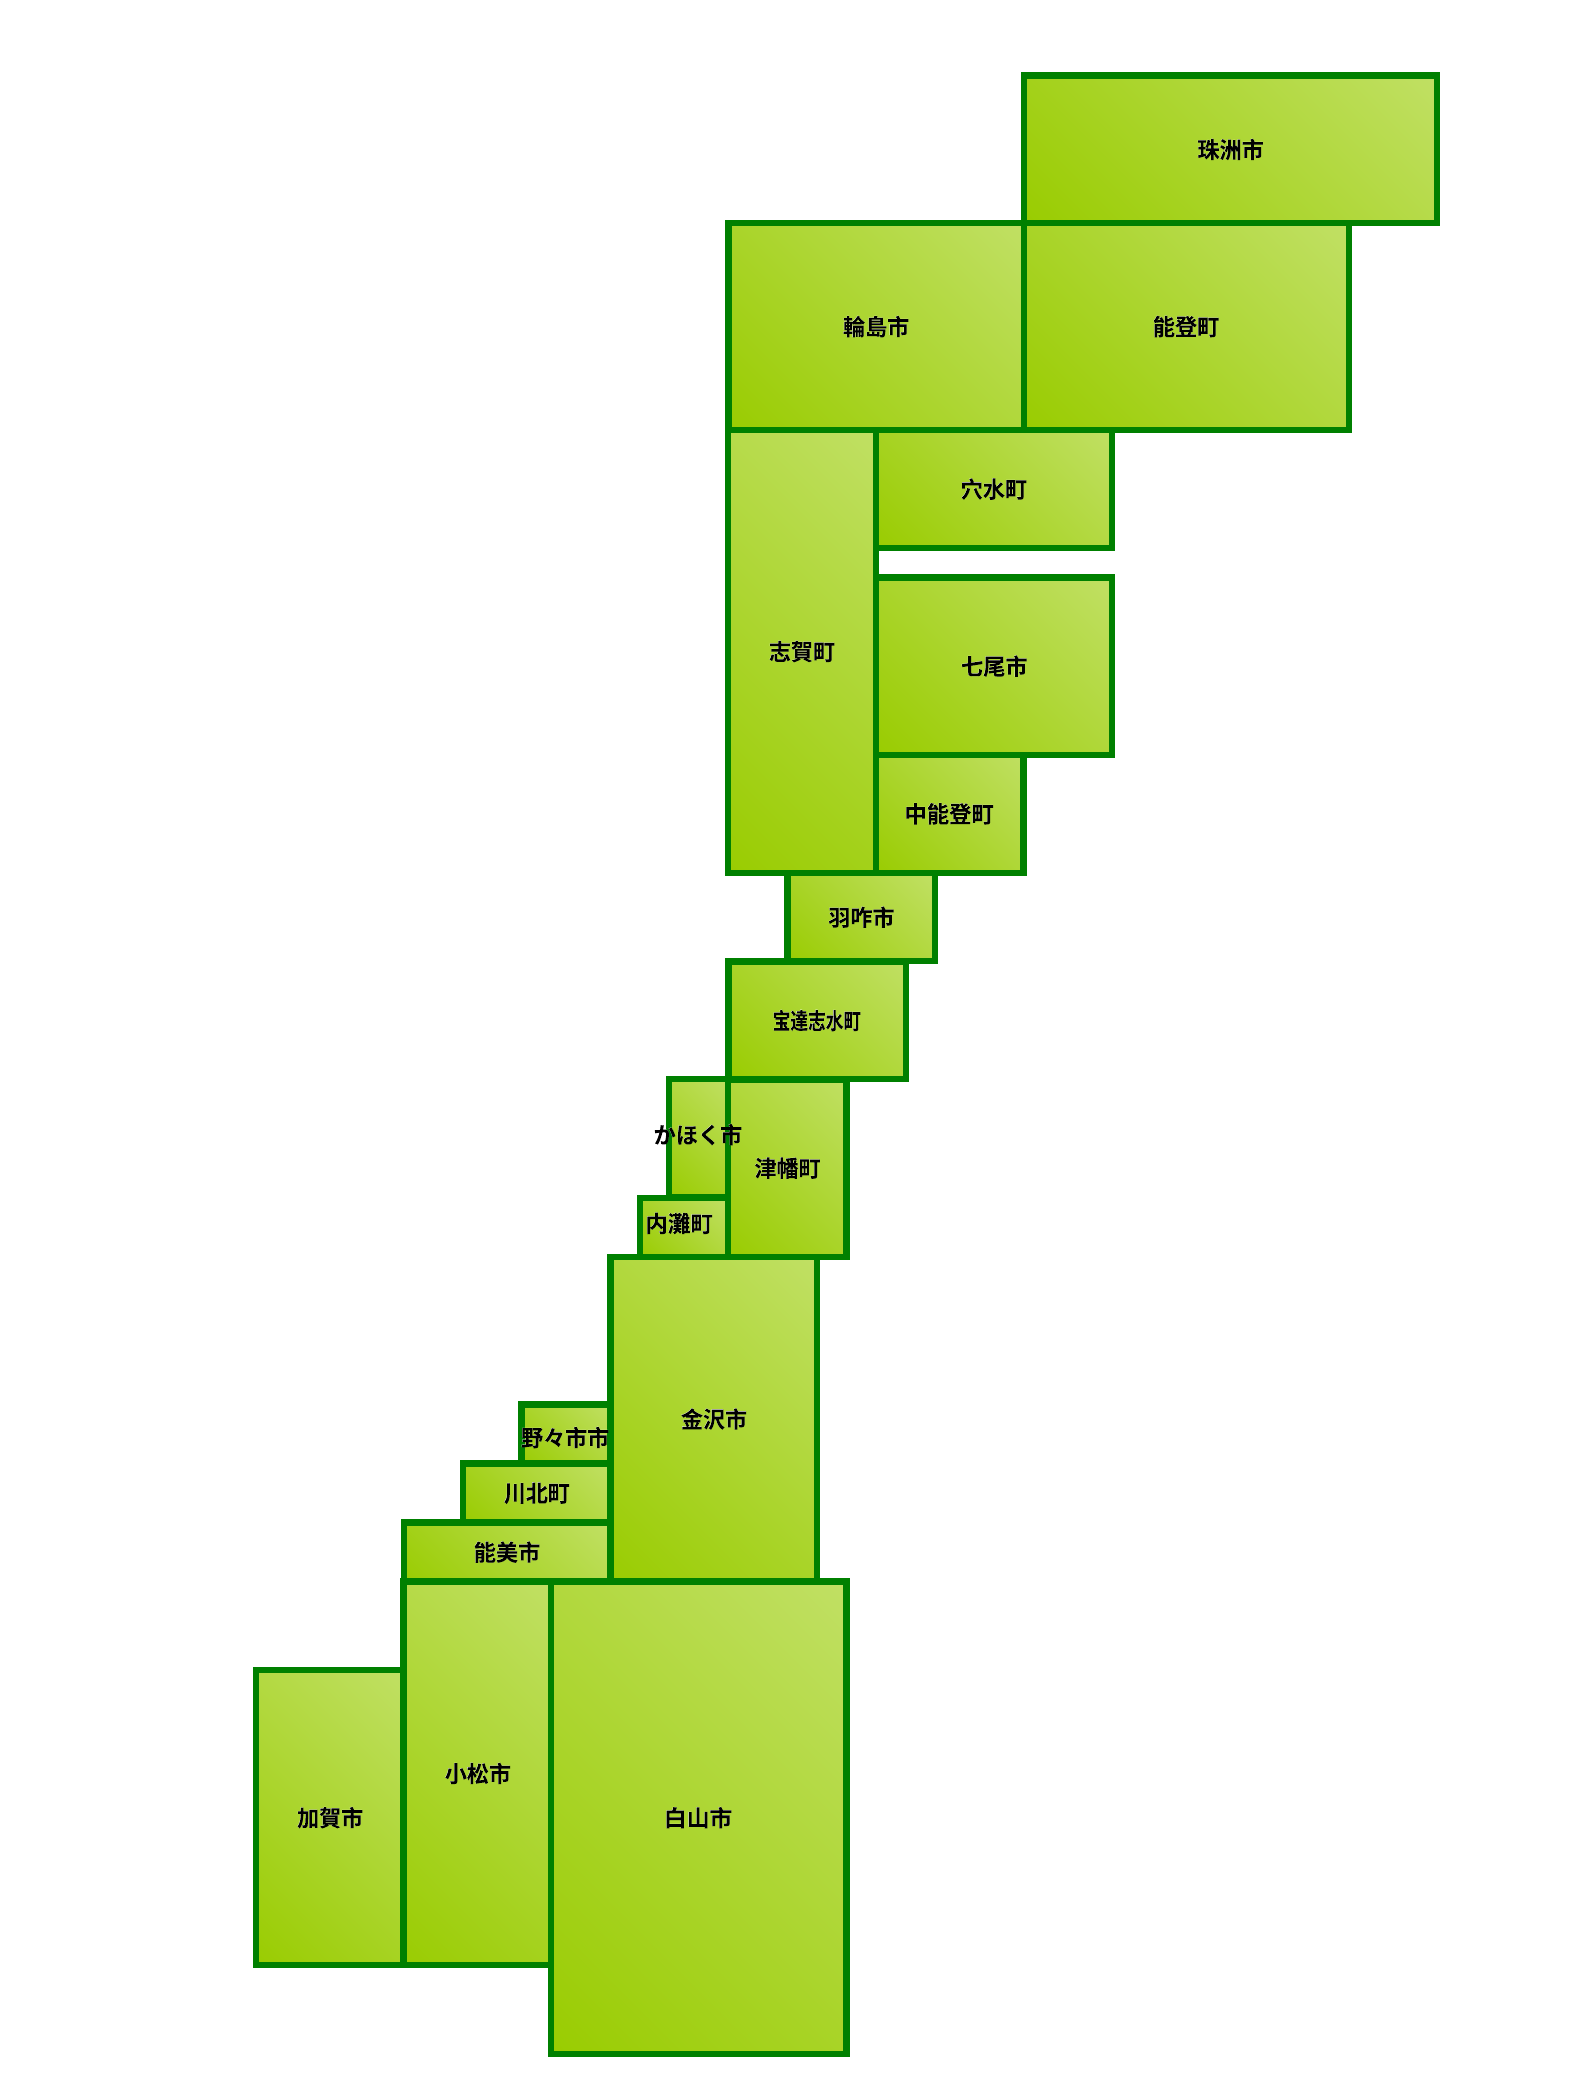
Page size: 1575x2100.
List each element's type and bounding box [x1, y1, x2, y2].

text_box [843, 315, 909, 338]
text_box [769, 640, 835, 663]
text_box [474, 1540, 540, 1564]
text_box [521, 1426, 609, 1449]
text_box [961, 654, 1027, 678]
text_box [961, 477, 1027, 501]
text_box [503, 1481, 570, 1505]
text_box [297, 1806, 363, 1829]
text_box [1197, 138, 1264, 161]
text_box [444, 1762, 511, 1785]
text_box [828, 905, 894, 929]
text_box [1153, 315, 1219, 338]
text_box [905, 802, 994, 825]
text_box [754, 1156, 821, 1180]
text_box [646, 1212, 713, 1235]
text_box [255, 75, 1438, 2055]
text_box [654, 1123, 742, 1146]
text_box [666, 1806, 732, 1829]
text_box [680, 1407, 747, 1431]
text_box [773, 1009, 861, 1032]
